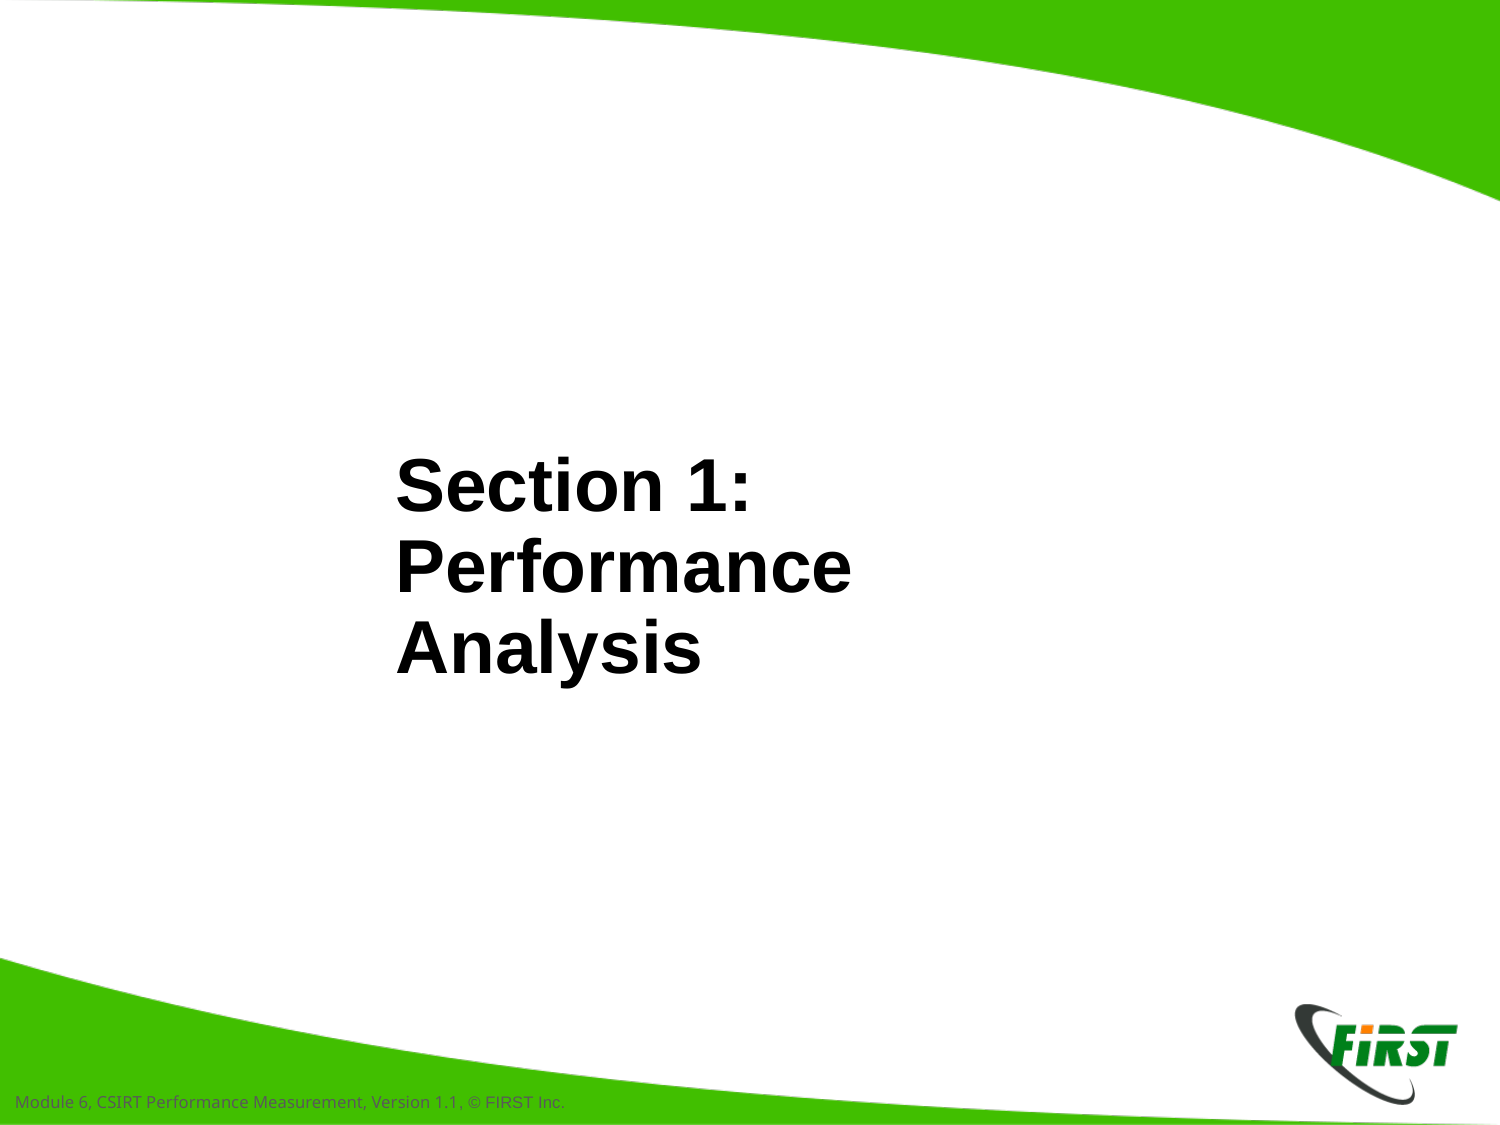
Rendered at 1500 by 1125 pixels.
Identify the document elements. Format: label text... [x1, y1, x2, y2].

title Section 1: Performance Analysis [380, 370, 1094, 767]
picture [0, 0, 1500, 1125]
